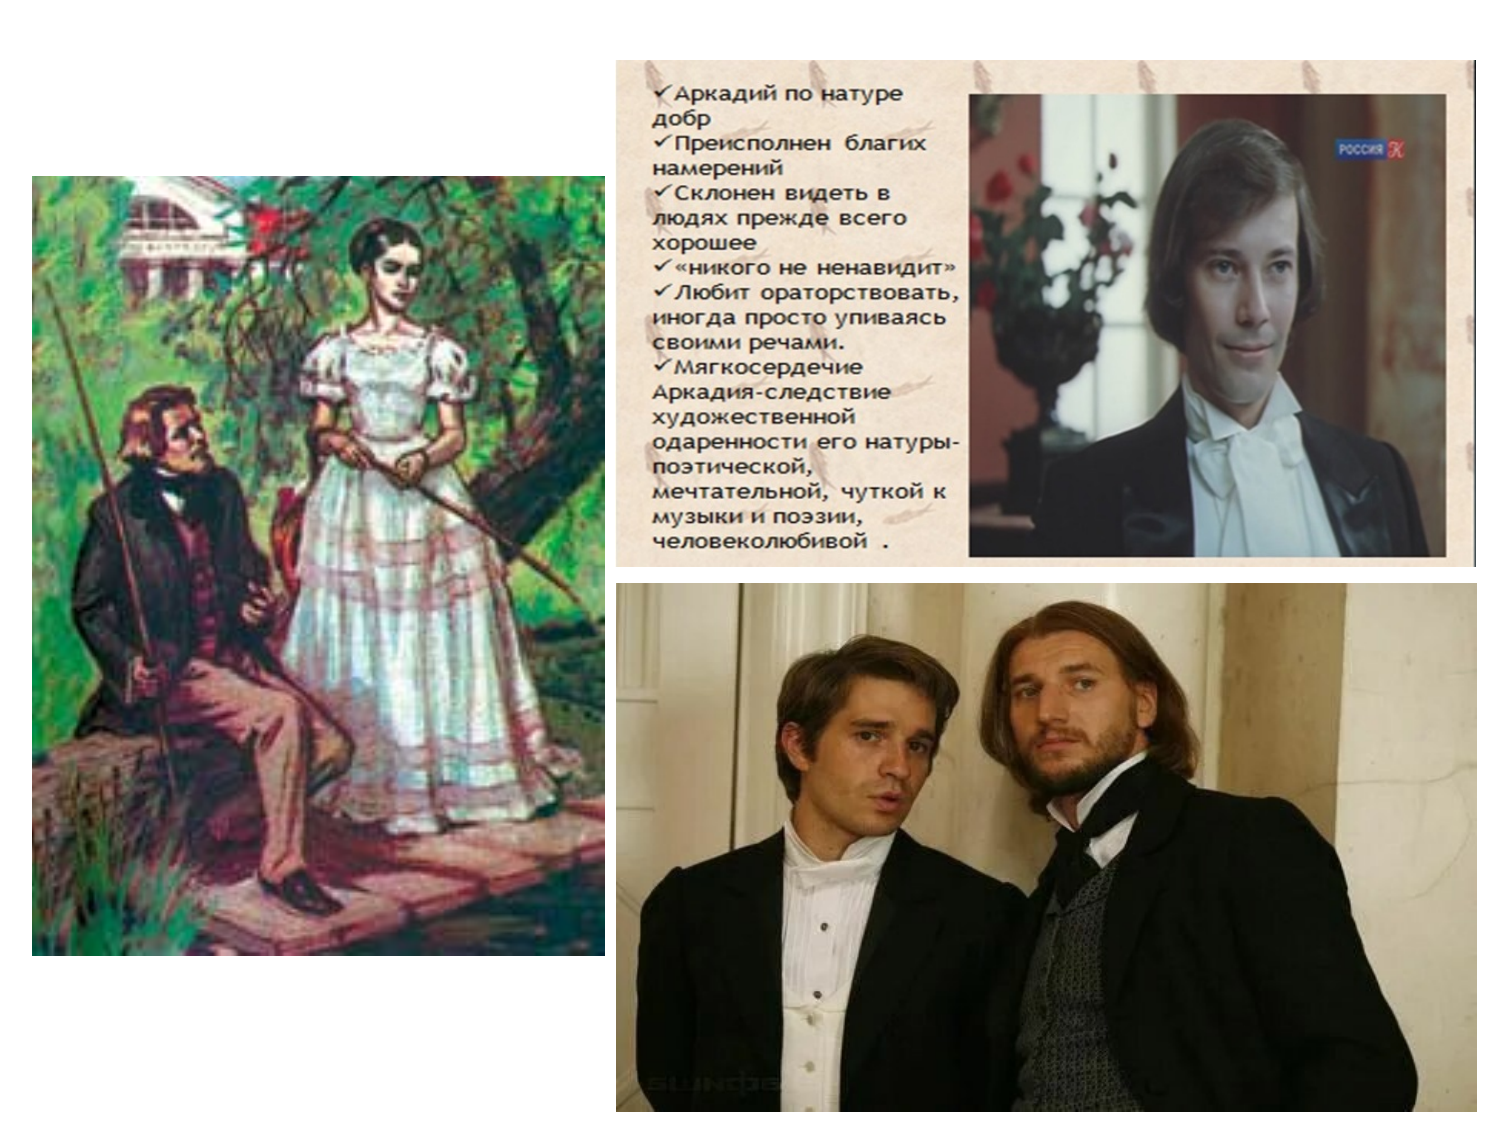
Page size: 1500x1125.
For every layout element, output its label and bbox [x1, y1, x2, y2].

picture [616, 583, 1477, 1113]
picture [31, 176, 605, 956]
picture [614, 59, 1476, 567]
